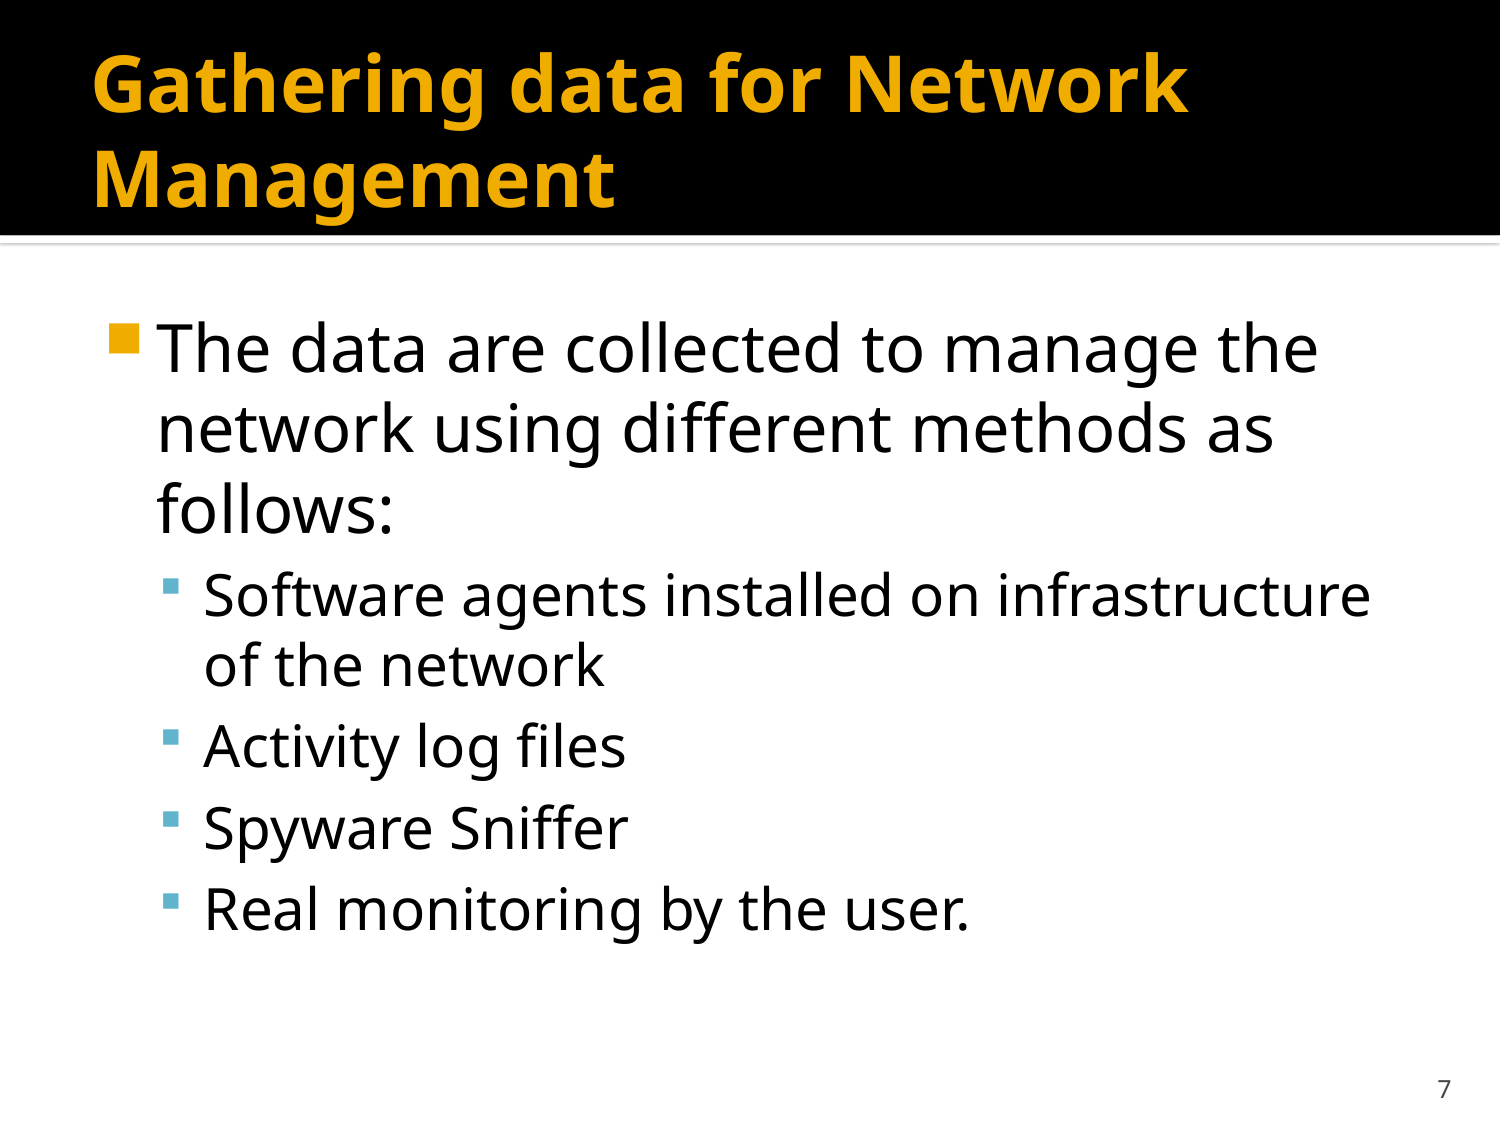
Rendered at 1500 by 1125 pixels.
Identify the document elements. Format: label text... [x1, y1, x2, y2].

slide_number 7 [1345, 1062, 1467, 1108]
title Gathering data for Network Management [75, 25, 1425, 231]
list The data are collected to manage the network using different methods as follows: Software agents installed on infrastructure of the network Activity log files Spyware Sniffer Real monitoring by the user. [75, 291, 1425, 1050]
